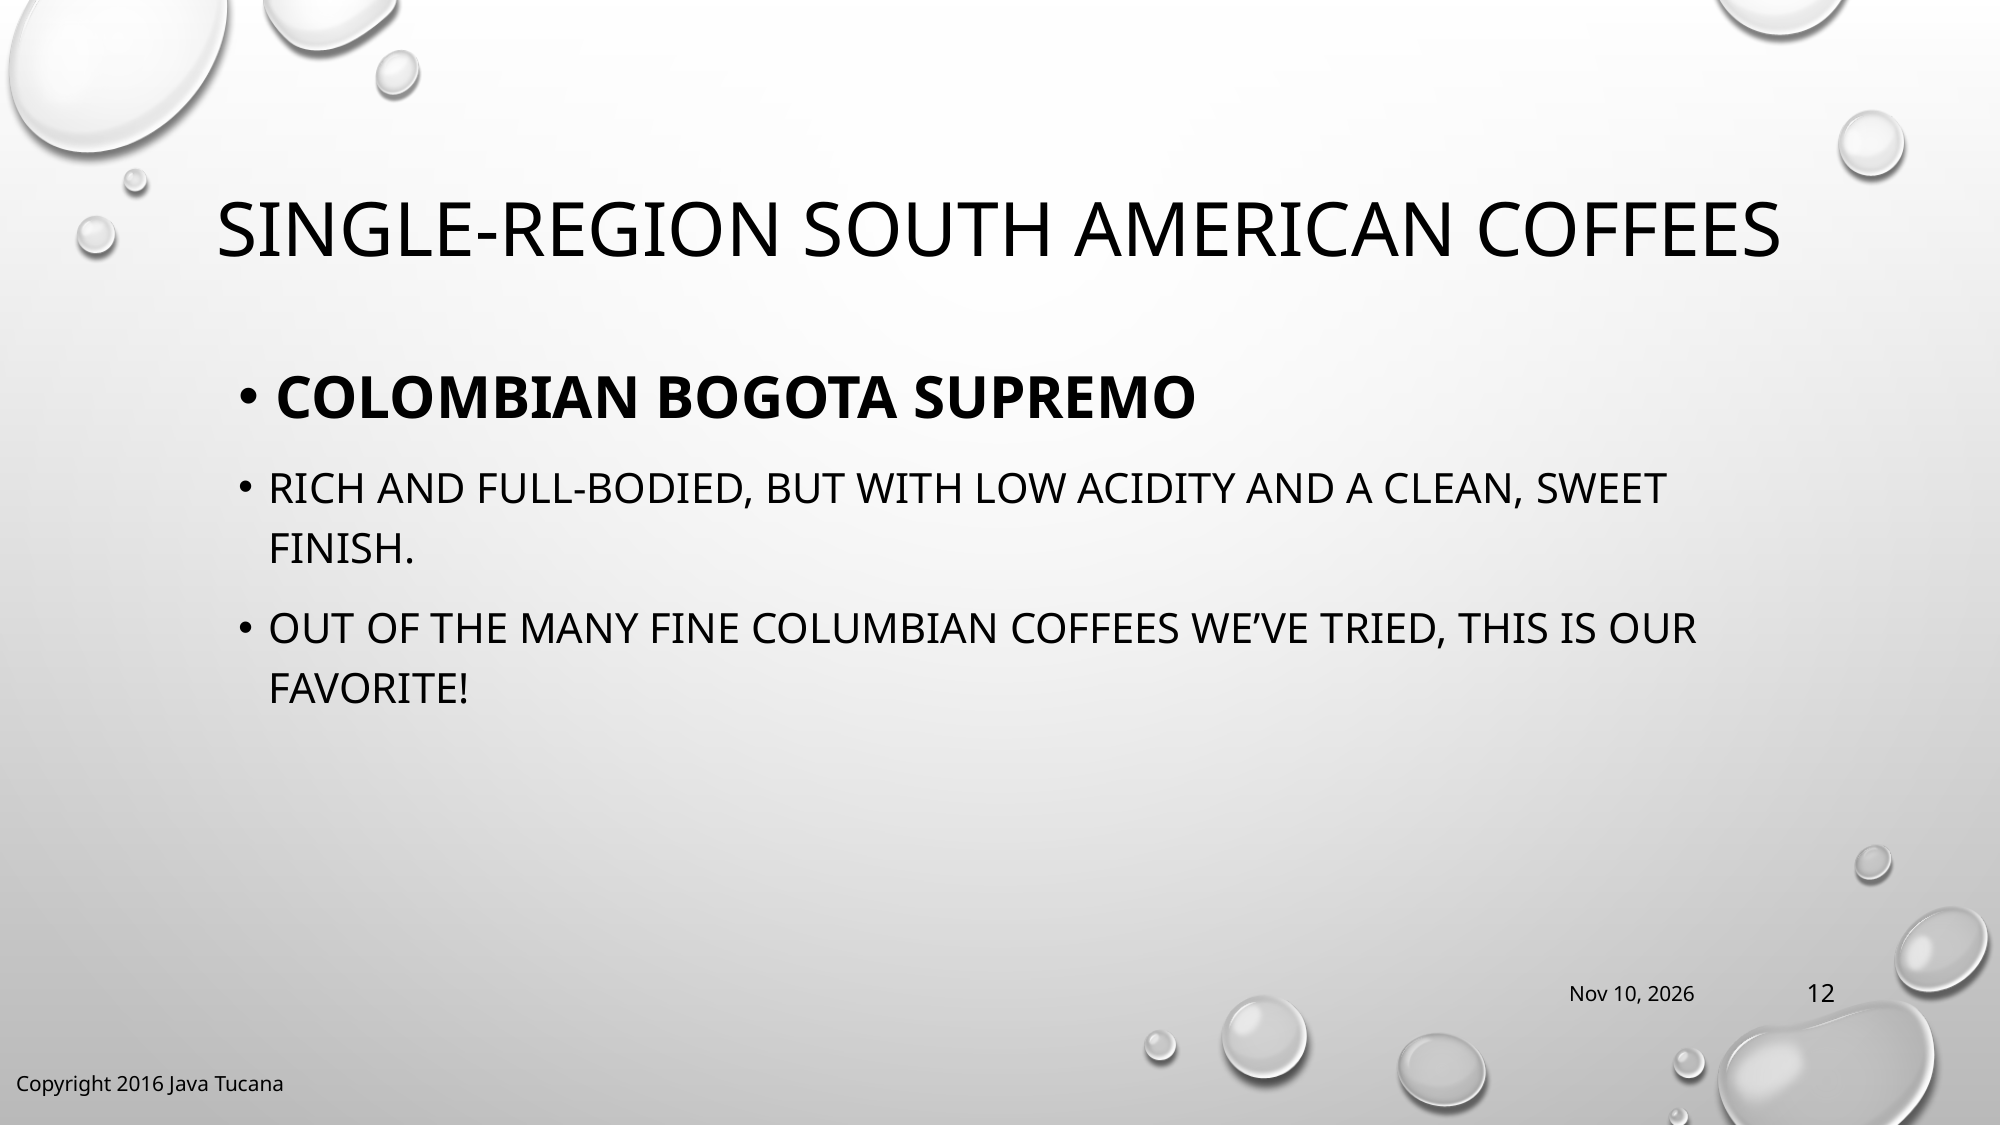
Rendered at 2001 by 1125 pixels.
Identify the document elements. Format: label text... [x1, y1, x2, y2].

title Single-region South American coffees [149, 101, 1851, 364]
slide_number 9-Feb-16 [1259, 965, 1710, 1025]
picture [0, 0, 2000, 1125]
slide_number 12 [1724, 965, 1851, 1025]
footer Copyright 2016 Java Tucana [1, 1055, 1096, 1116]
list Colombian Bogota Supremo Rich and full-bodied, but with low acidity and a clean, sweet finish. Out of the many fine Columbian coffees we’ve tried, this is our favorite! [223, 339, 1787, 1000]
